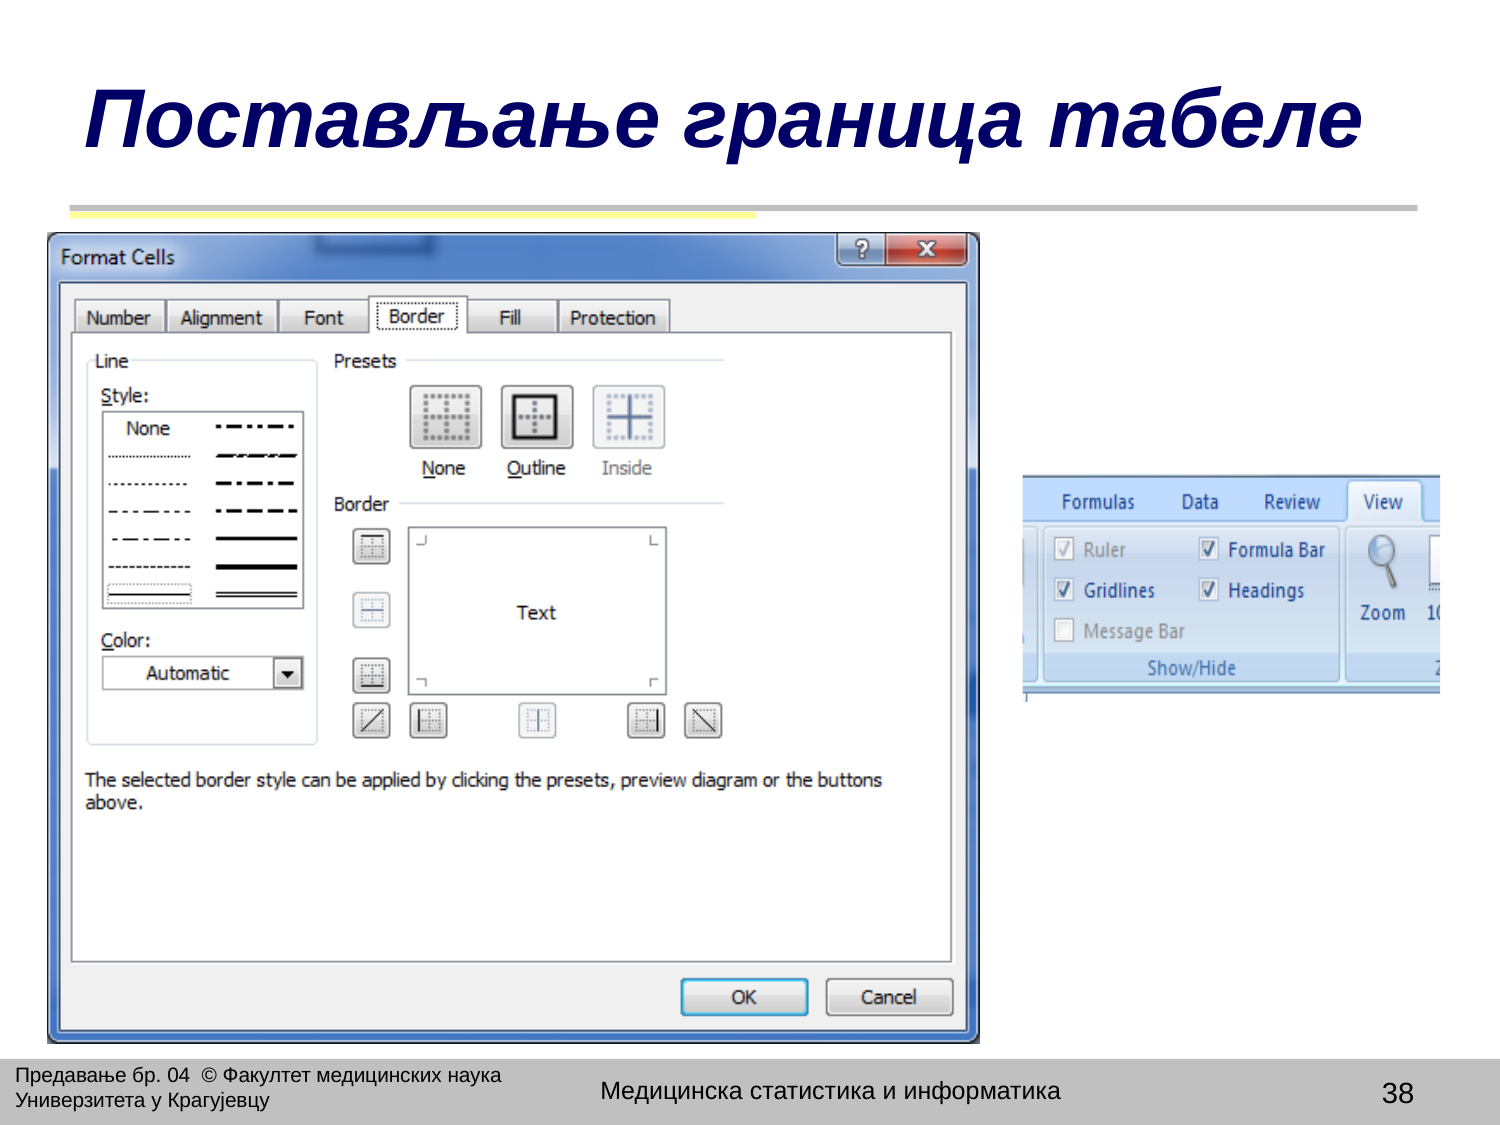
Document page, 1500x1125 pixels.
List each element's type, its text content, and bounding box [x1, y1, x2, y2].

title Постављање граница табеле [69, 19, 1426, 208]
slide_number 38 [1166, 1066, 1430, 1125]
slide_number Предавање бр. 04 © Факултет медицинских наука Универзитета у Крагујевцу [0, 1053, 619, 1108]
footer Медицинска статистика и информатика [512, 1066, 1151, 1125]
picture [47, 231, 980, 1045]
picture [1022, 474, 1441, 702]
